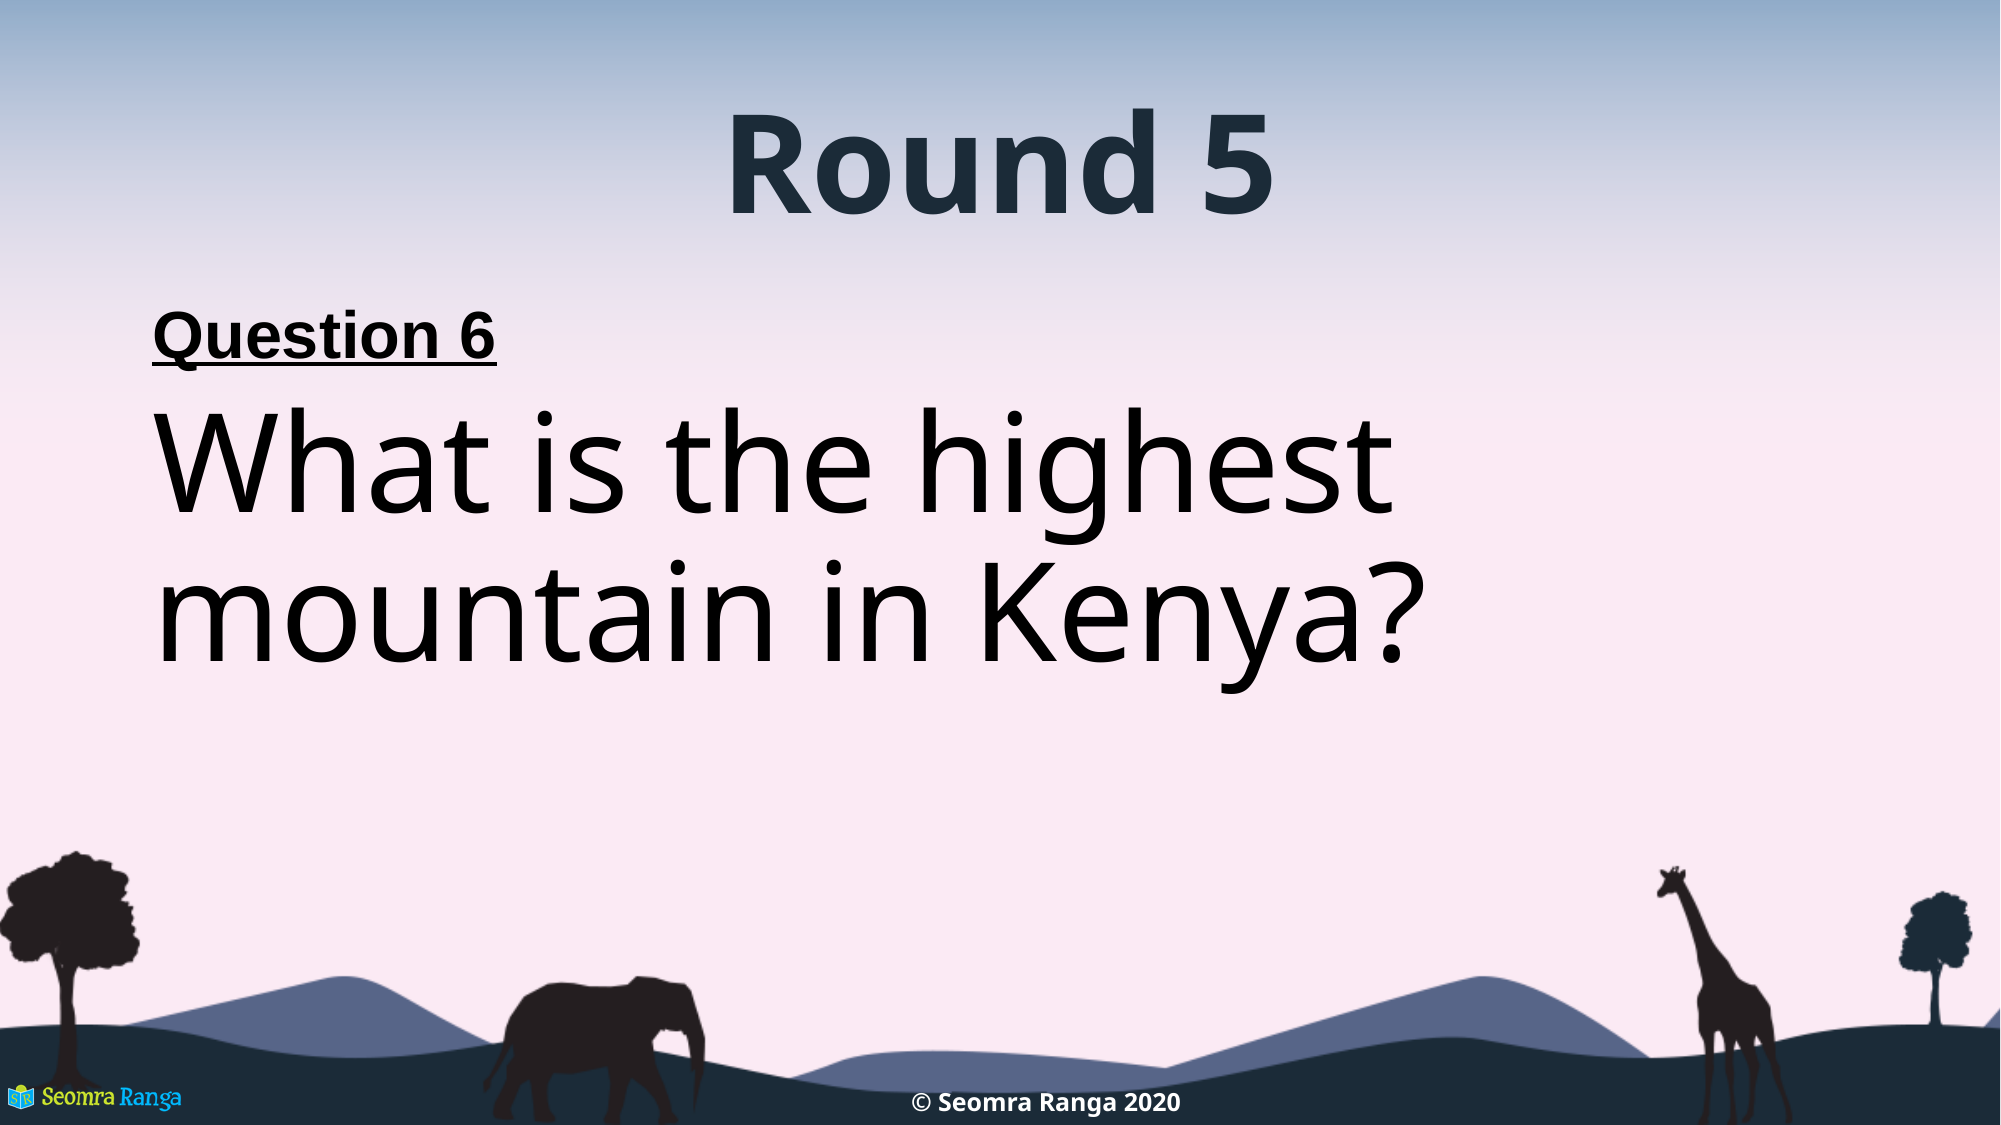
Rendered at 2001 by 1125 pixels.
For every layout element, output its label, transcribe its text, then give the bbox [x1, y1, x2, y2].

text_box © Seomra Ranga 2020 www.seomraranga.com [762, 1079, 1330, 1125]
picture [0, 0, 2001, 1125]
title Round 5 [137, 59, 1863, 278]
list Question 6 What is the highest mountain in Kenya? [137, 293, 1863, 1014]
